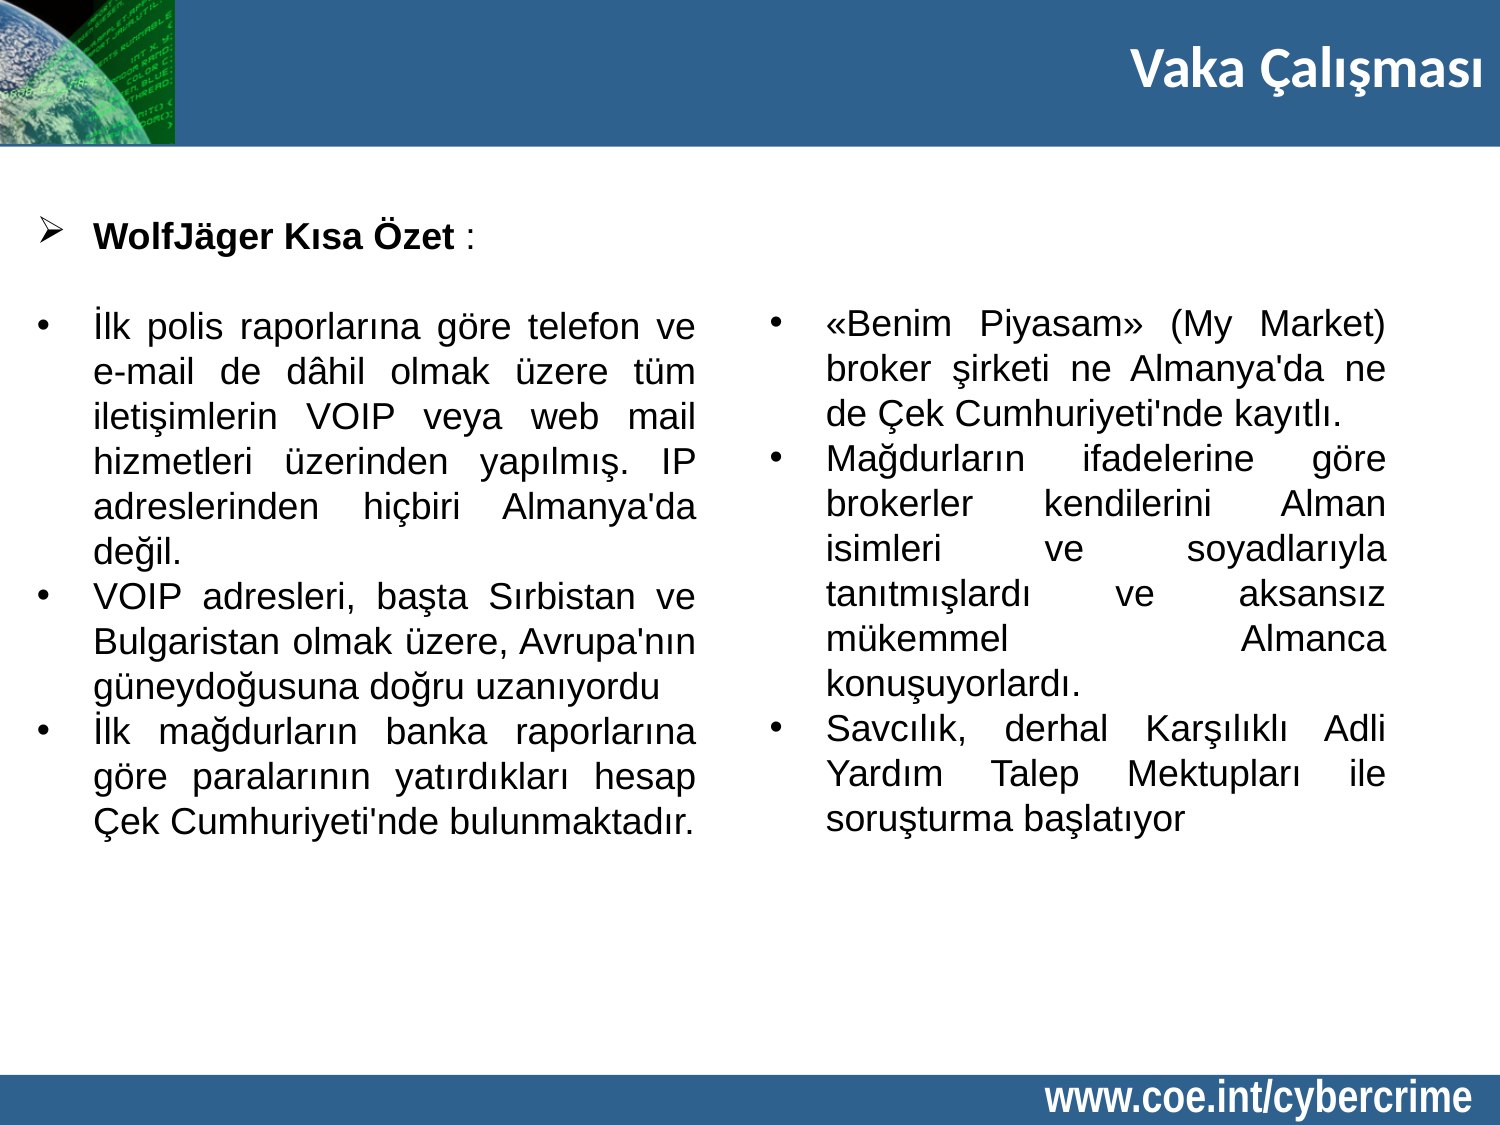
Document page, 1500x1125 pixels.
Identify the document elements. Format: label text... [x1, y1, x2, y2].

text_box Vaka Çalışması [177, 0, 1500, 149]
text_box www.coe.int/cybercrime [1030, 1059, 1500, 1125]
picture [0, 0, 175, 144]
text_box WolfJäger Kısa Özet : İlk polis raporlarına göre telefon ve e-mail de dâhil olmak üzere tüm iletişimlerin VOIP veya web mail hizmetleri üzerinden yapılmış. IP adreslerinden hiçbiri Almanya'da değil. VOIP adresleri, başta Sırbistan ve Bulgaristan olmak üzere, Avrupa'nın güneydoğusuna doğru uzanıyordu İlk mağdurların banka raporlarına göre paralarının yatırdıkları hesap Çek Cumhuriyeti'nde bulunmaktadır. [22, 204, 711, 850]
text_box «Benim Piyasam» (My Market) broker şirketi ne Almanya'da ne de Çek Cumhuriyeti'nde kayıtlı. Mağdurların ifadelerine göre brokerler kendilerini Alman isimleri ve soyadlarıyla tanıtmışlardı ve aksansız mükemmel Almanca konuşuyorlardı. Savcılık, derhal Karşılıklı Adli Yardım Talep Mektupları ile soruşturma başlatıyor [754, 291, 1402, 892]
text_box [0, 1073, 1030, 1125]
